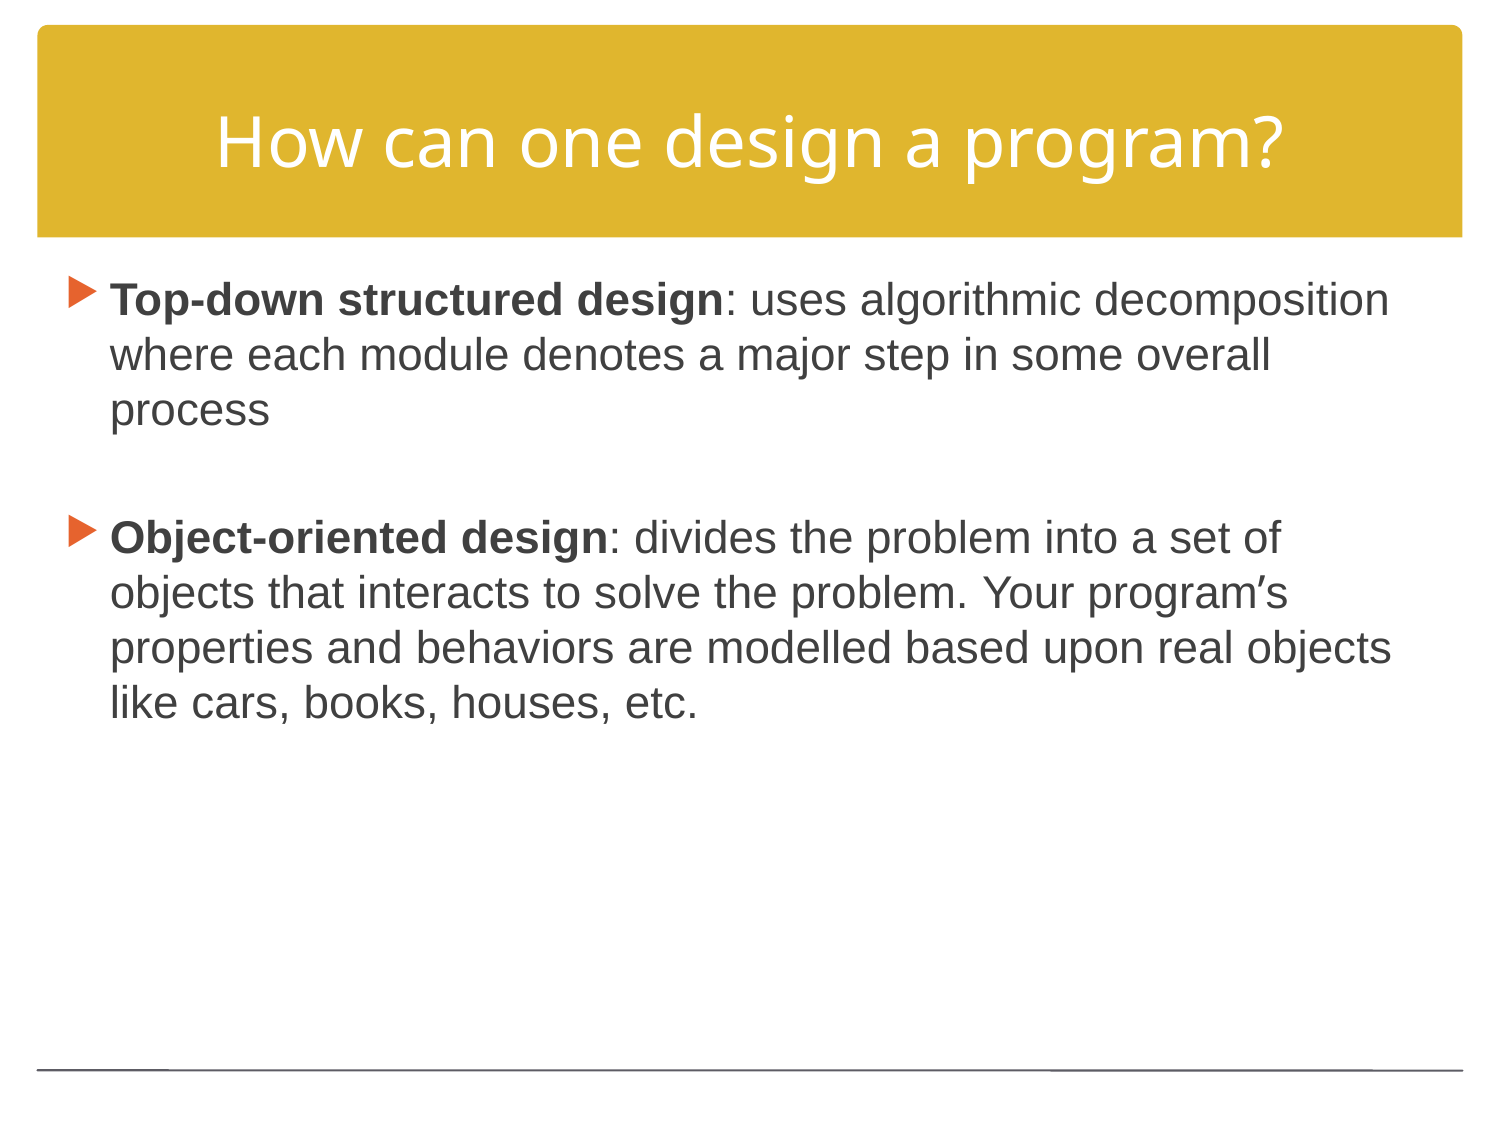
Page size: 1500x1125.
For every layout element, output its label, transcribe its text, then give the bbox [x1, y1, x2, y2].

title How can one design a program? [49, 44, 1451, 233]
list Top-down structured design: uses algorithmic decomposition where each module denotes a major step in some overall process Object-oriented design: divides the problem into a set of objects that interacts to solve the problem. Your program’s properties and behaviors are modelled based upon real objects like cars, books, houses, etc. [49, 262, 1451, 1051]
